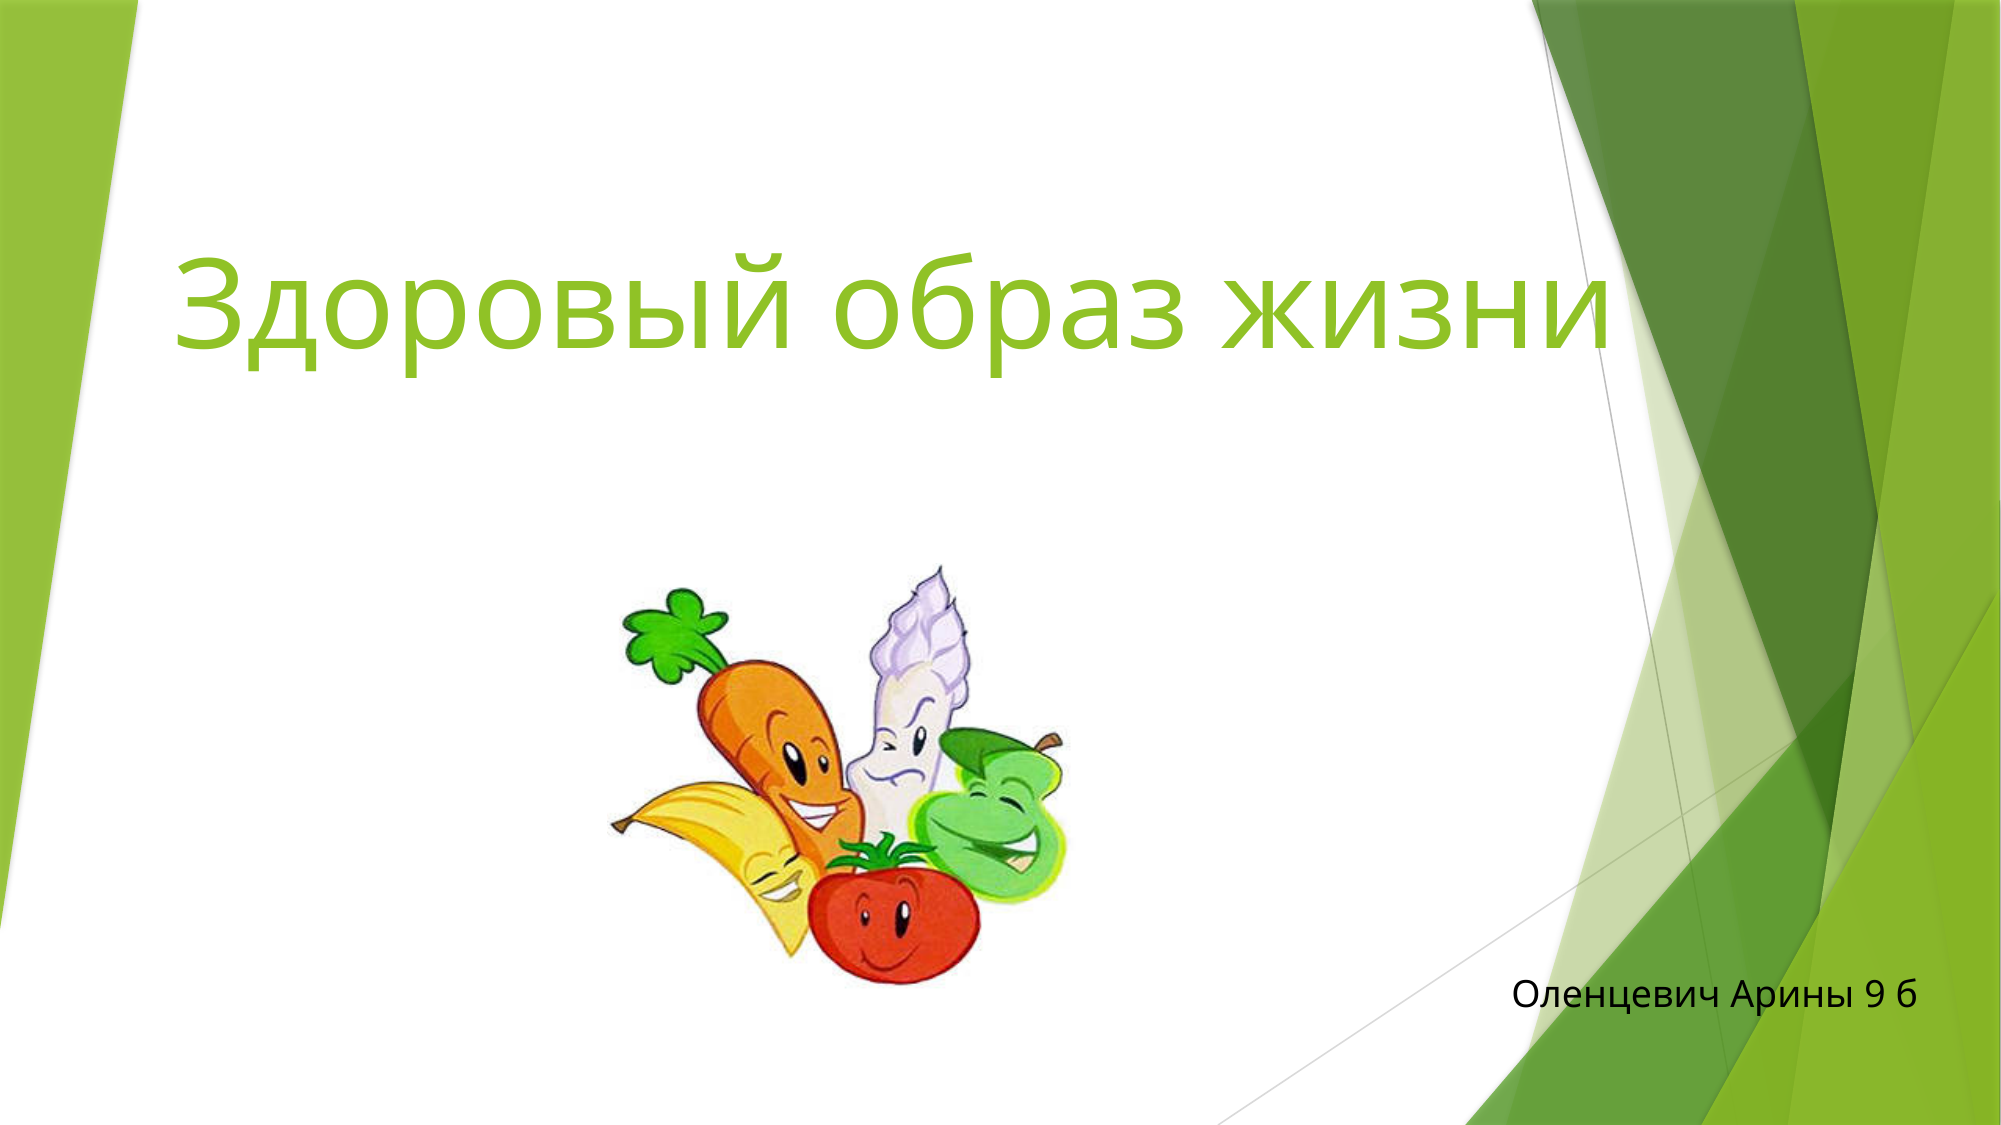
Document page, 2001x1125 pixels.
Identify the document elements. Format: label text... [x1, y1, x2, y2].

subtitle Оленцевич Арины 9 б [659, 962, 1934, 1125]
picture [607, 563, 1077, 999]
title Здоровый образ жизни [129, 110, 1662, 381]
